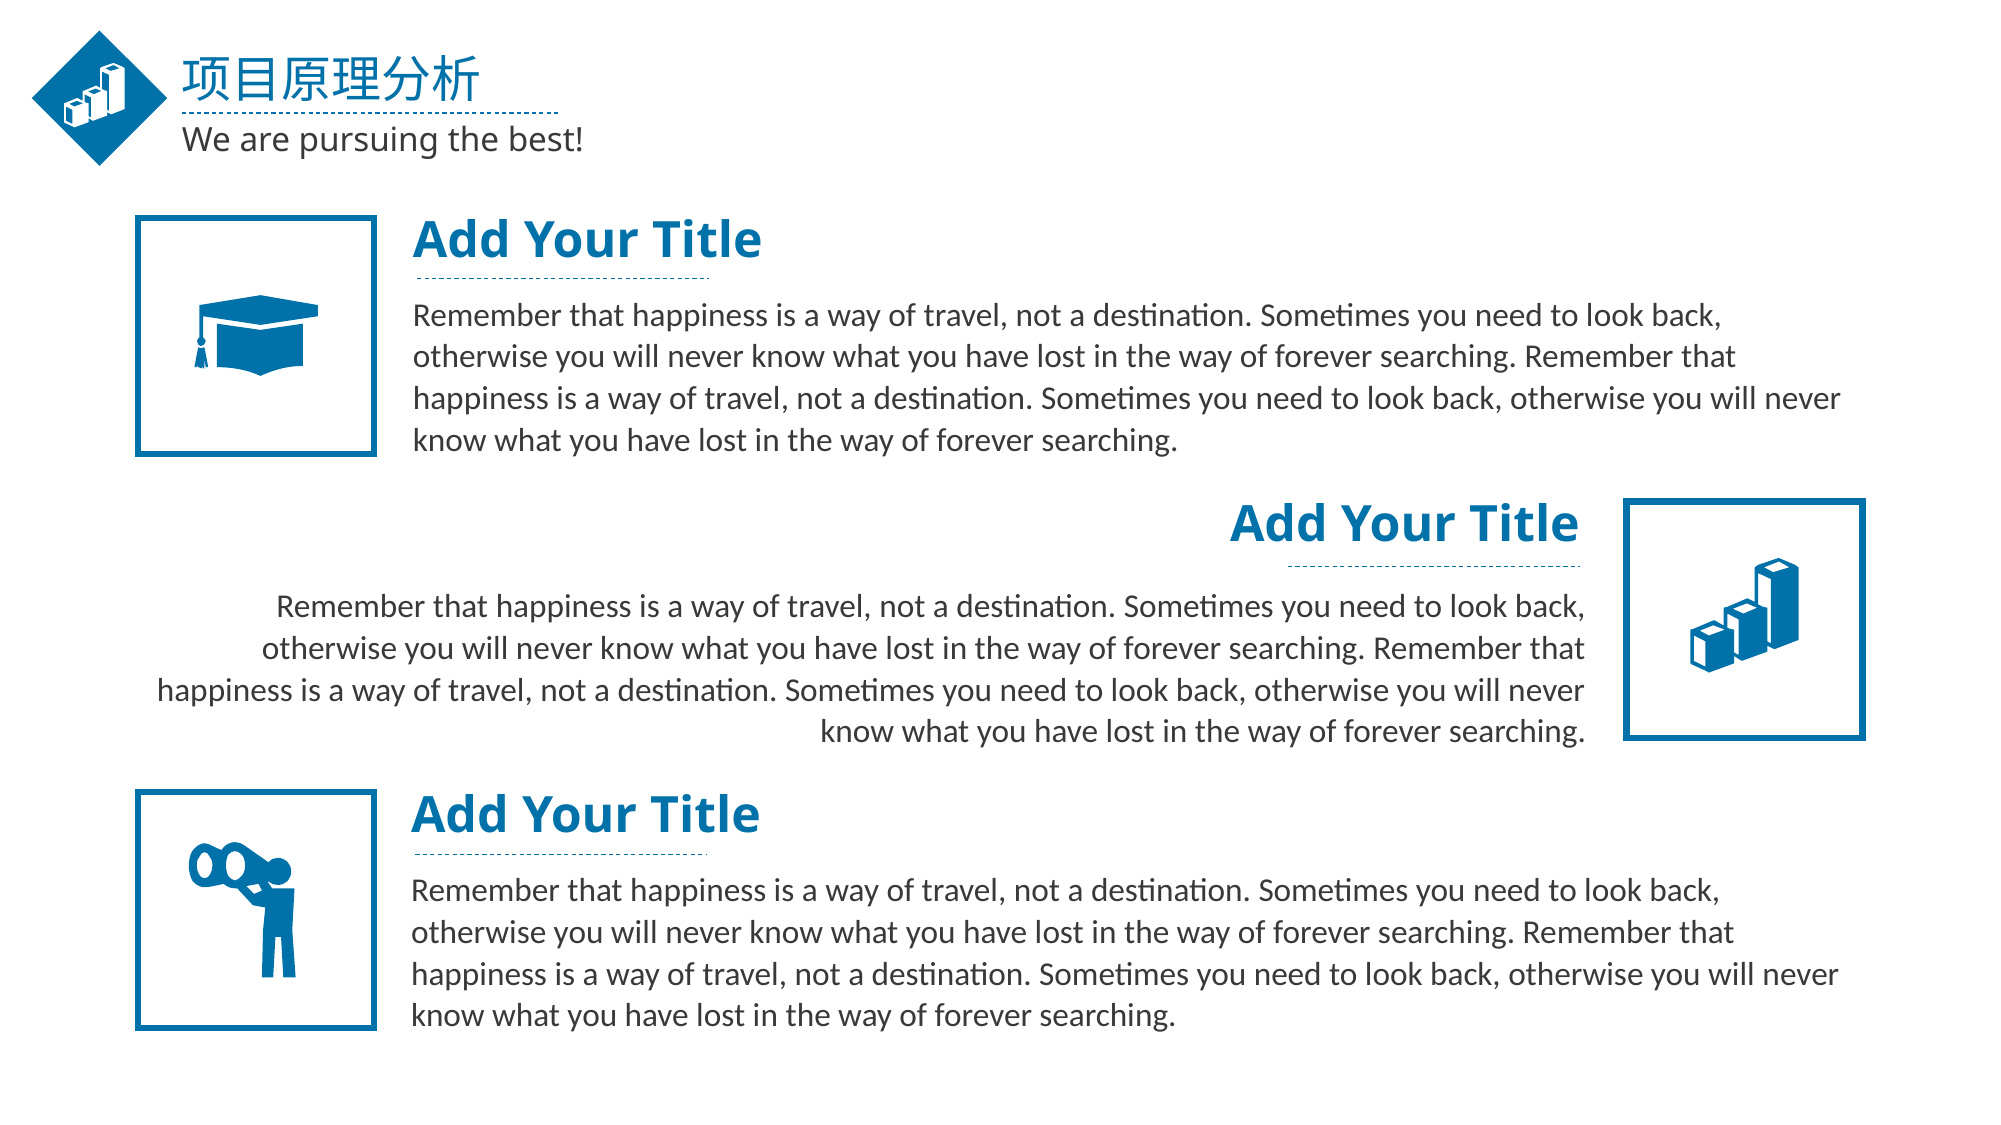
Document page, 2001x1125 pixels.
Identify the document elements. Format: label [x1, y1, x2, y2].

text_box [398, 199, 1874, 518]
text_box [396, 775, 1872, 1094]
text_box [138, 217, 375, 455]
text_box [1626, 501, 1863, 738]
text_box [31, 30, 673, 166]
text_box [138, 810, 375, 1028]
text_box [126, 484, 1602, 810]
